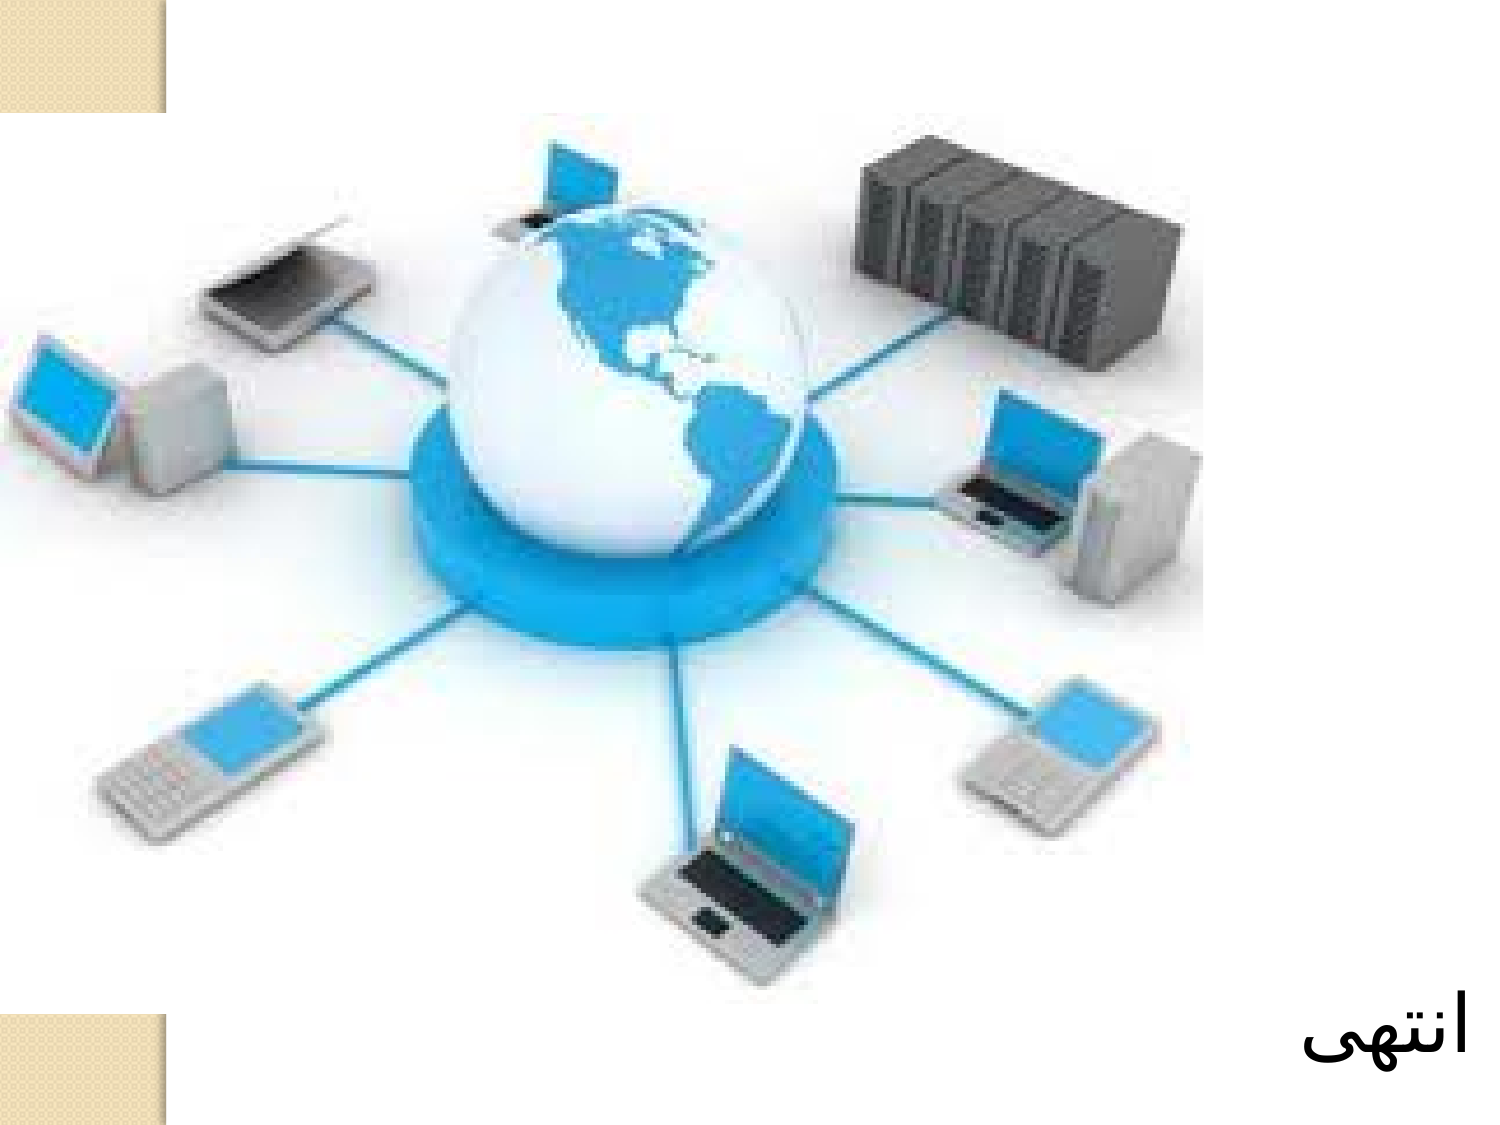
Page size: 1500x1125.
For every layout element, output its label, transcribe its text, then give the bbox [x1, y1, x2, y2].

list انتهى [297, 964, 1500, 1077]
picture [0, 113, 1204, 1014]
